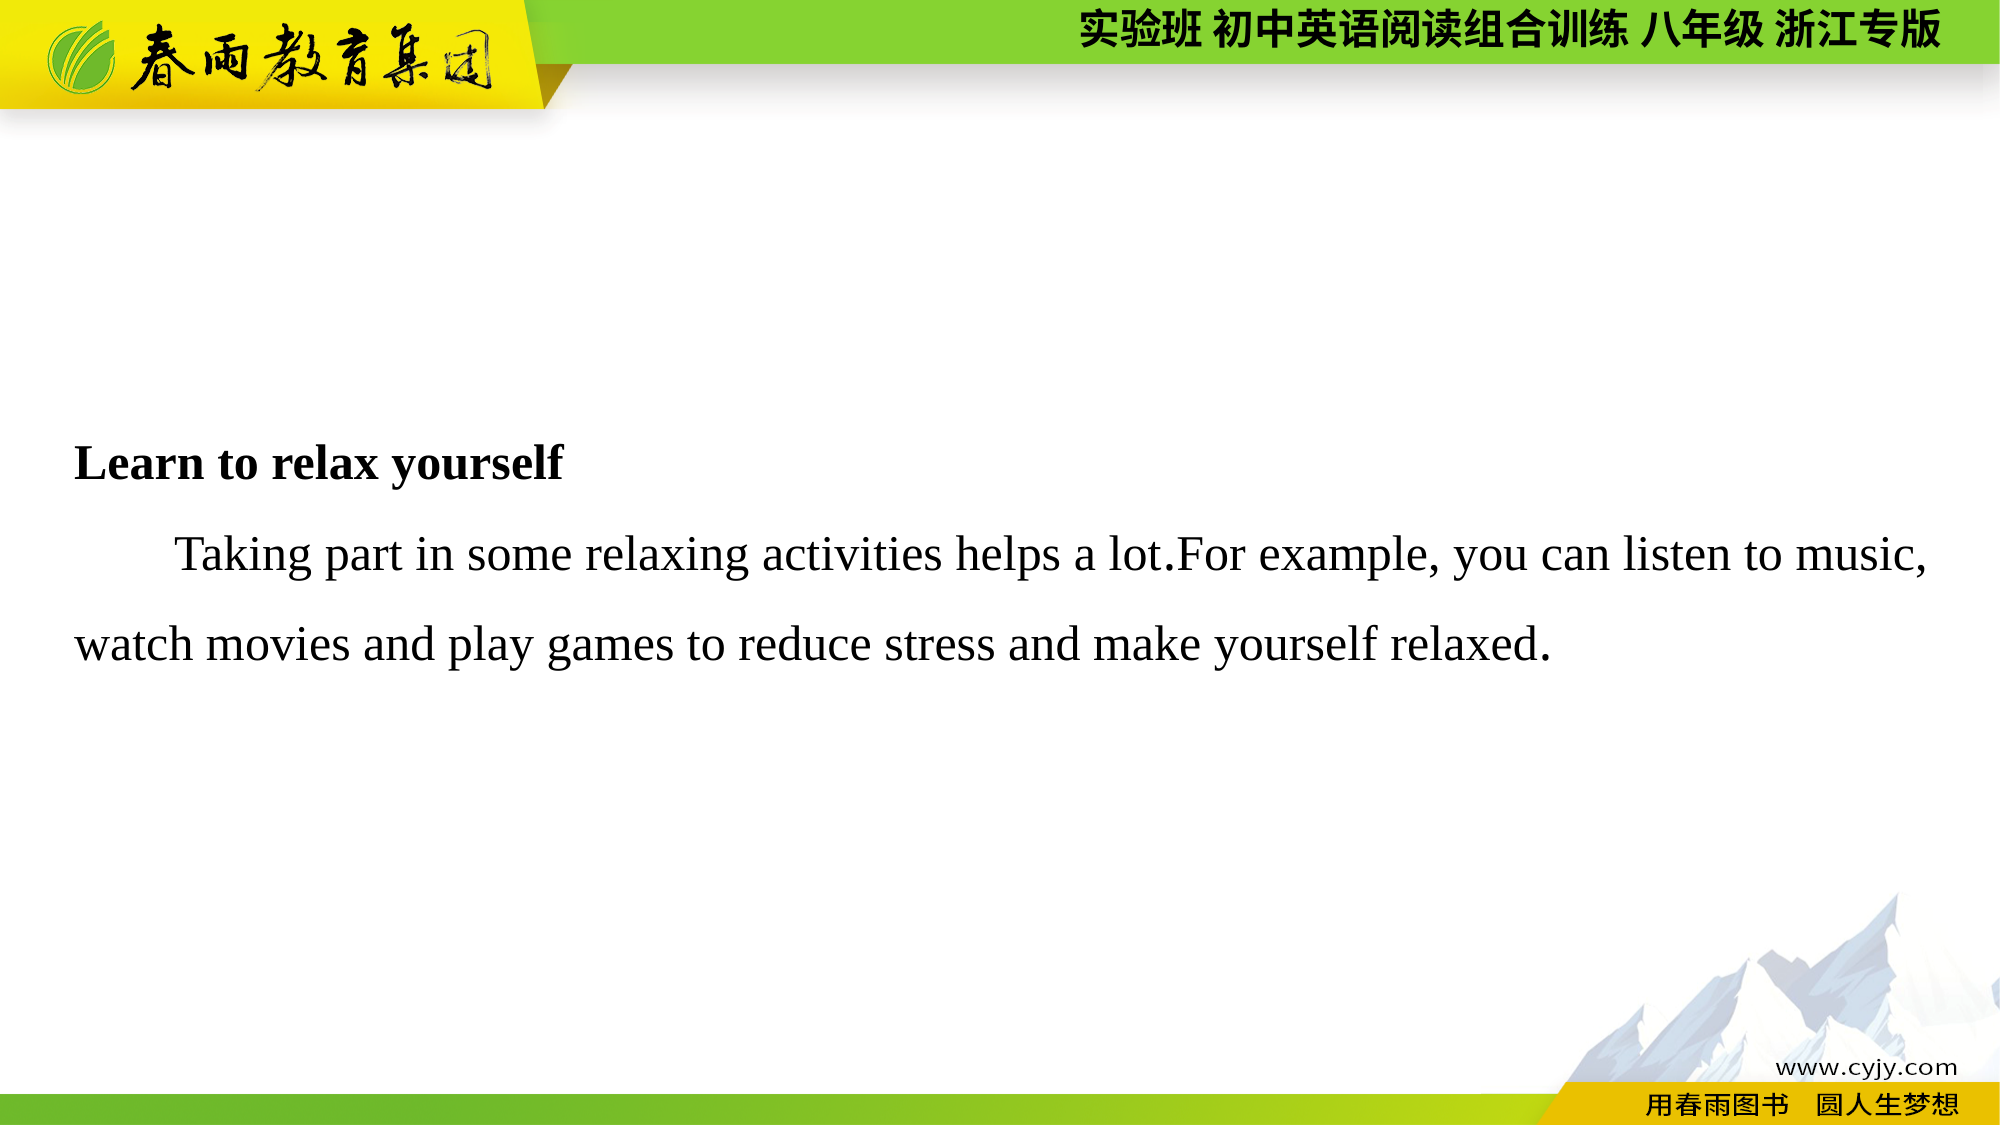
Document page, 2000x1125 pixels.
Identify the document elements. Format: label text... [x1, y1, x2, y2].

picture [0, 0, 2000, 1125]
list Learn to relax yourself Taking part in some relaxing activities helps a lot.For example, you can listen to music, watch movies and play games to reduce stress and make yourself relaxed. [59, 392, 1944, 669]
